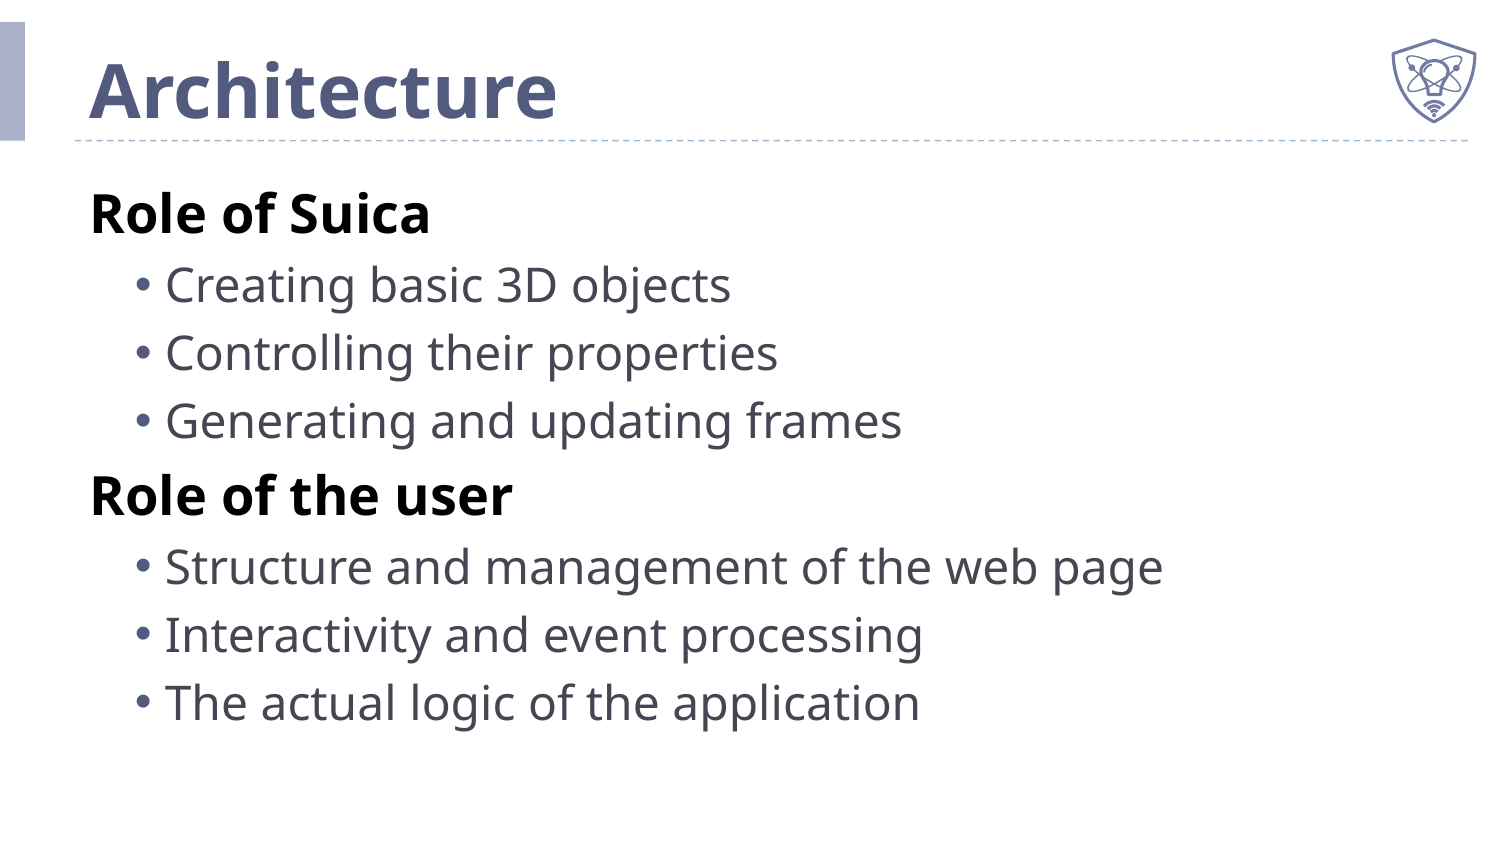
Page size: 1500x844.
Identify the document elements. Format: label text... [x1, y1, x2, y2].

title Architecture [75, 18, 1475, 141]
list Role of Suica Creating basic 3D objects Controlling their properties Generating and updating frames Role of the user Structure and management of the web page Interactivity and event processing The actual logic of the application [75, 171, 1475, 835]
